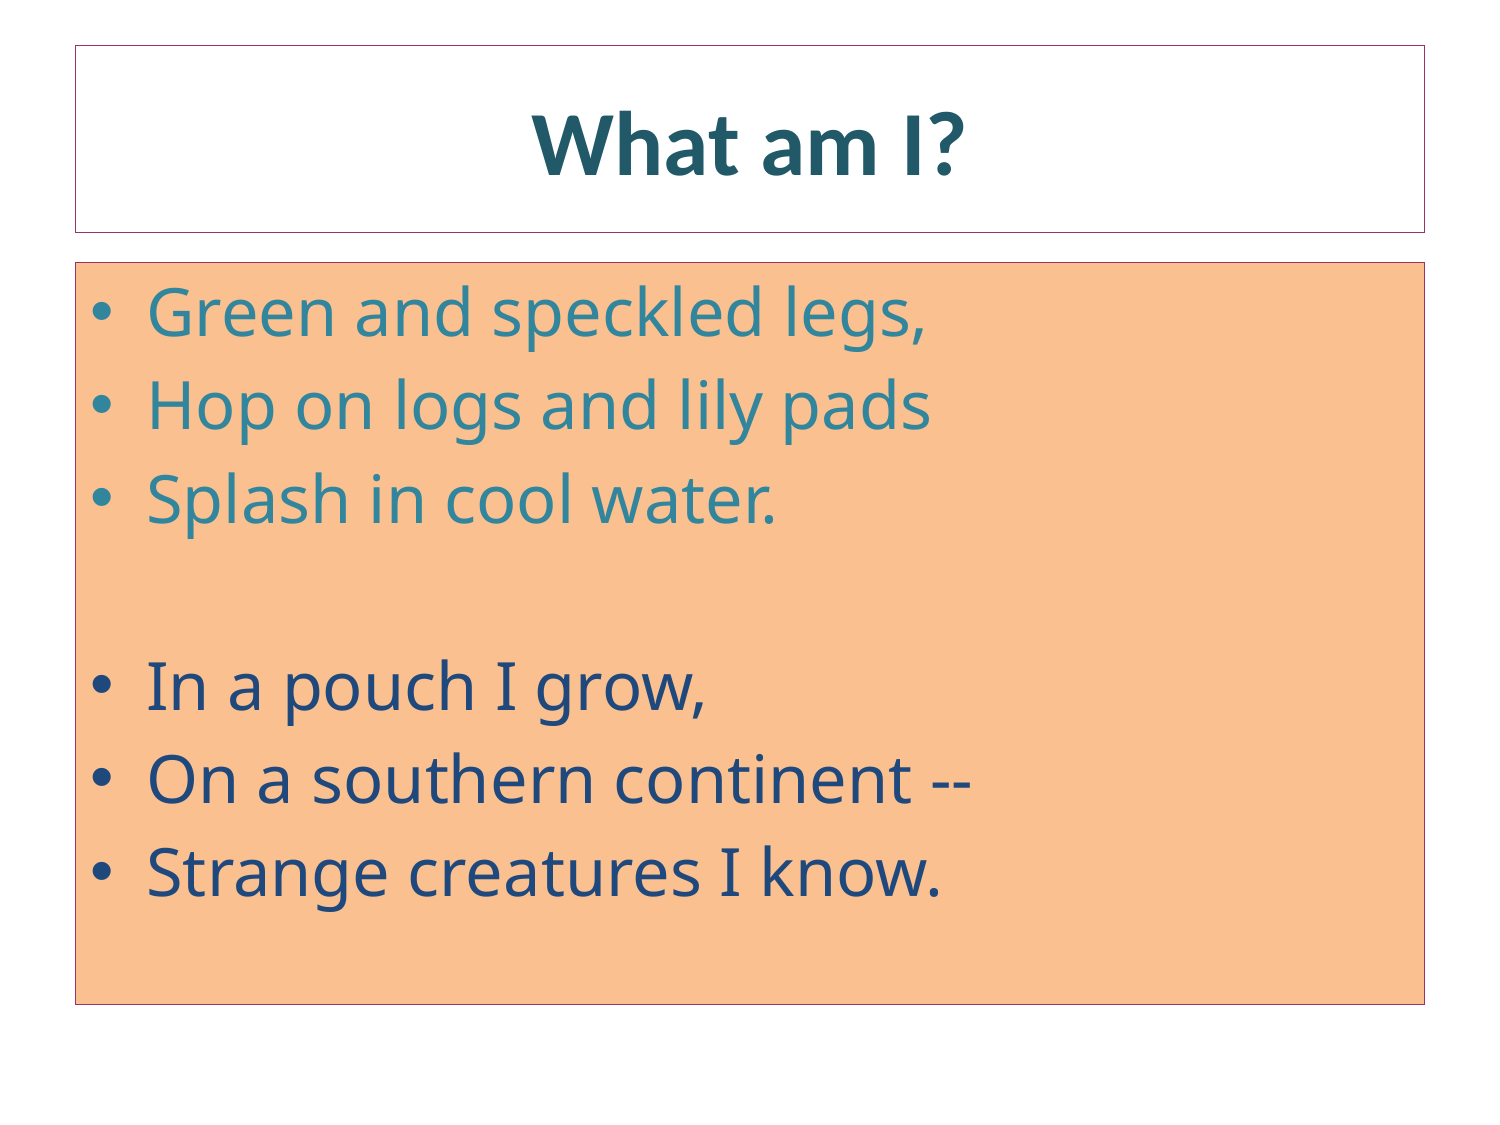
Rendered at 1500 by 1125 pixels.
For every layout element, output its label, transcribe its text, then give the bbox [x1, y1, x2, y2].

list Green and speckled legs, Hop on logs and lily pads Splash in cool water. In a pouch I grow, On a southern continent -- Strange creatures I know. [75, 262, 1425, 1005]
title What am I? [75, 45, 1425, 233]
